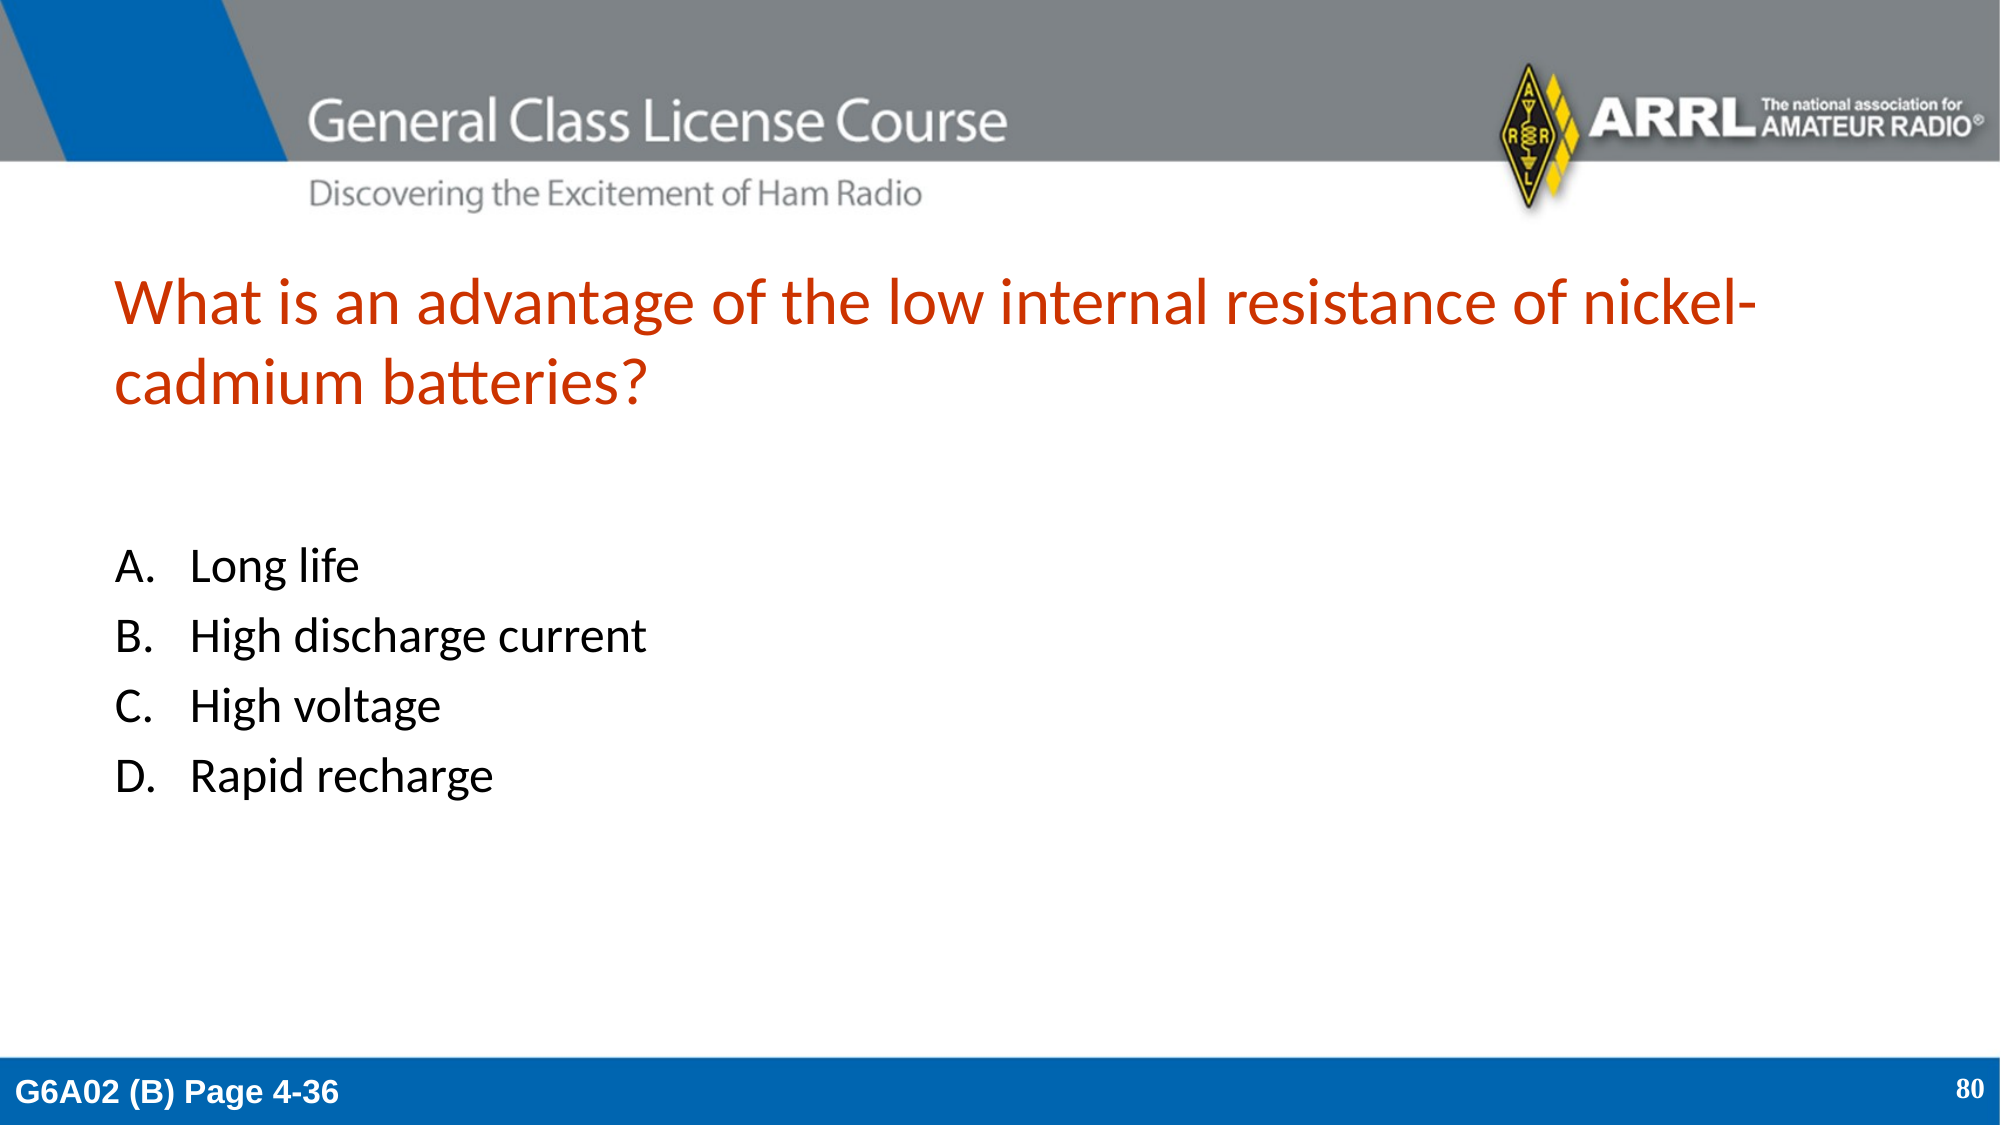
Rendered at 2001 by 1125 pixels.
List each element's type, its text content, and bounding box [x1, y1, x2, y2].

title What is an advantage of the low internal resistance of nickel-cadmium batteries? [99, 249, 1900, 468]
text_box G6A02 (B) Page 4-36 [0, 1062, 1313, 1118]
picture [0, 0, 2001, 1125]
list Long life High discharge current High voltage Rapid recharge [99, 525, 1900, 1005]
text_box 80 [1875, 1062, 2000, 1113]
